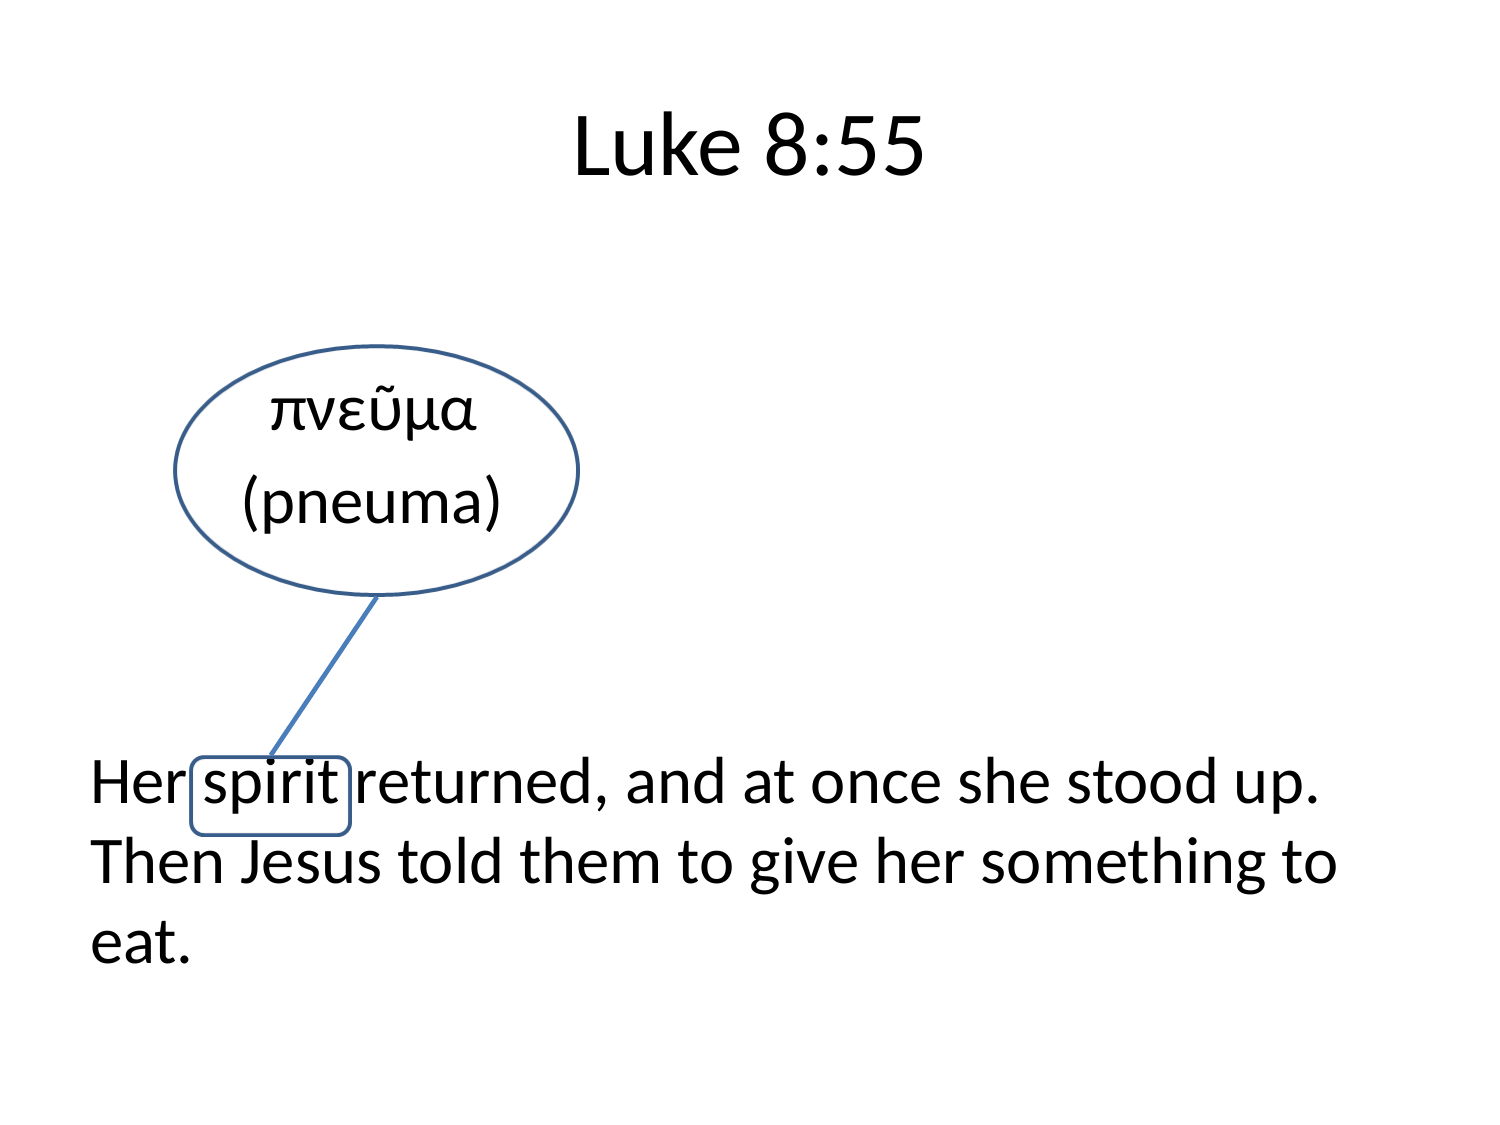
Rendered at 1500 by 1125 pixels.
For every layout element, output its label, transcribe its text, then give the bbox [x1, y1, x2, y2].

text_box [270, 596, 378, 756]
list πνεῦμα (pneuma) Her spirit returned, and at once she stood up. Then Jesus told them to give her something to eat. [75, 262, 1425, 1005]
picture [173, 344, 581, 598]
picture [189, 754, 353, 837]
title Luke 8:55 [75, 45, 1425, 233]
